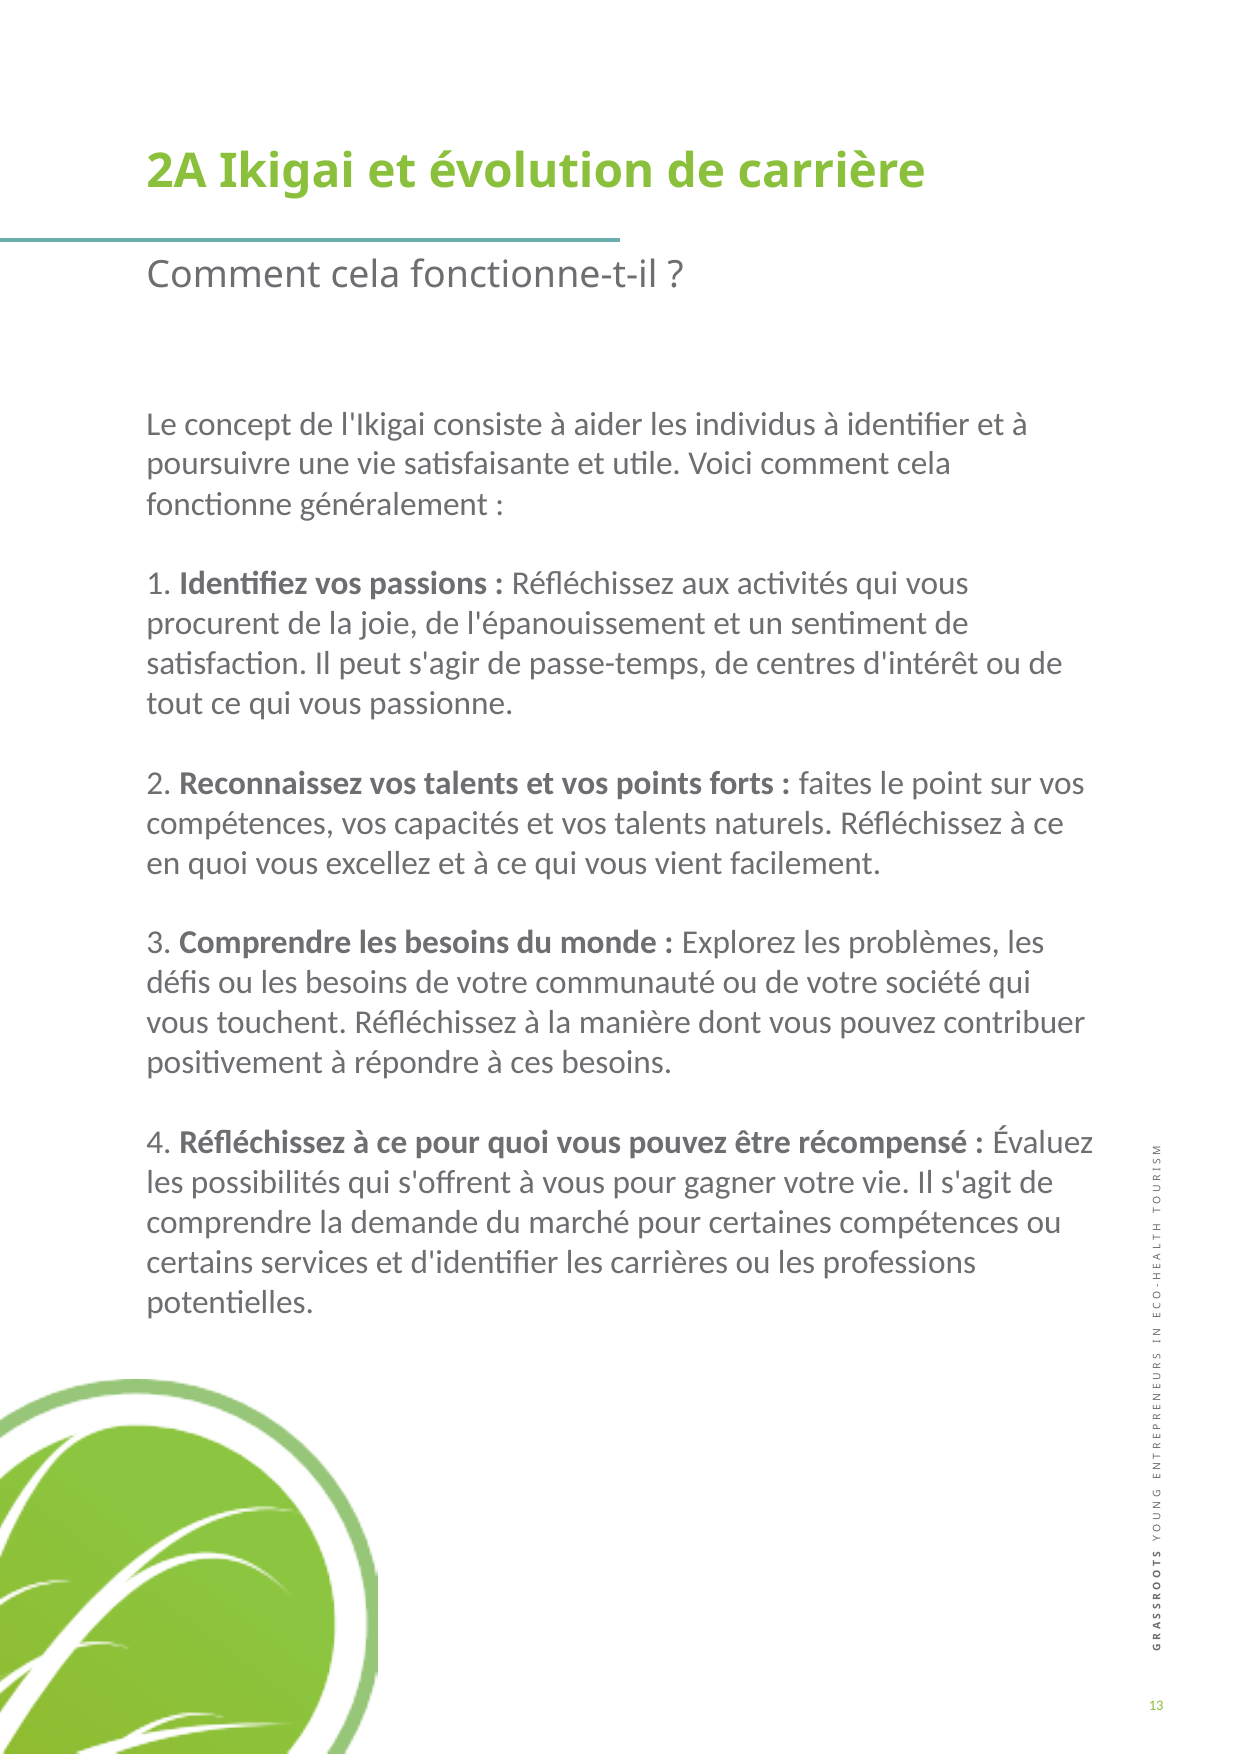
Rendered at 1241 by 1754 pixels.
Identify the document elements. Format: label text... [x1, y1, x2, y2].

list Le concept de l'Ikigai consiste à aider les individus à identifier et à poursuivre une vie satisfaisante et utile. Voici comment cela fonctionne généralement : 1. Identifiez vos passions : Réfléchissez aux activités qui vous procurent de la joie, de l'épanouissement et un sentiment de satisfaction. Il peut s'agir de passe-temps, de centres d'intérêt ou de tout ce qui vous passionne. 2. Reconnaissez vos talents et vos points forts : faites le point sur vos compétences, vos capacités et vos talents naturels. Réfléchissez à ce en quoi vous excellez et à ce qui vous vient facilement. 3. Comprendre les besoins du monde : Explorez les problèmes, les défis ou les besoins de votre communauté ou de votre société qui vous touchent. Réfléchissez à la manière dont vous pouvez contribuer positivement à répondre à ces besoins. 4. Réfléchissez à ce pour quoi vous pouvez être récompensé : Évaluez les possibilités qui s'offrent à vous pour gagner votre vie. Il s'agit de comprendre la demande du marché pour certaines compétences ou certains services et d'identifier les carrières ou les professions potentielles. [131, 394, 1109, 1609]
list Comment cela fonctionne-t-il ? [131, 242, 1109, 371]
list 2A Ikigai et évolution de carrière [131, 132, 1109, 242]
slide_number 13 [1125, 1666, 1187, 1743]
